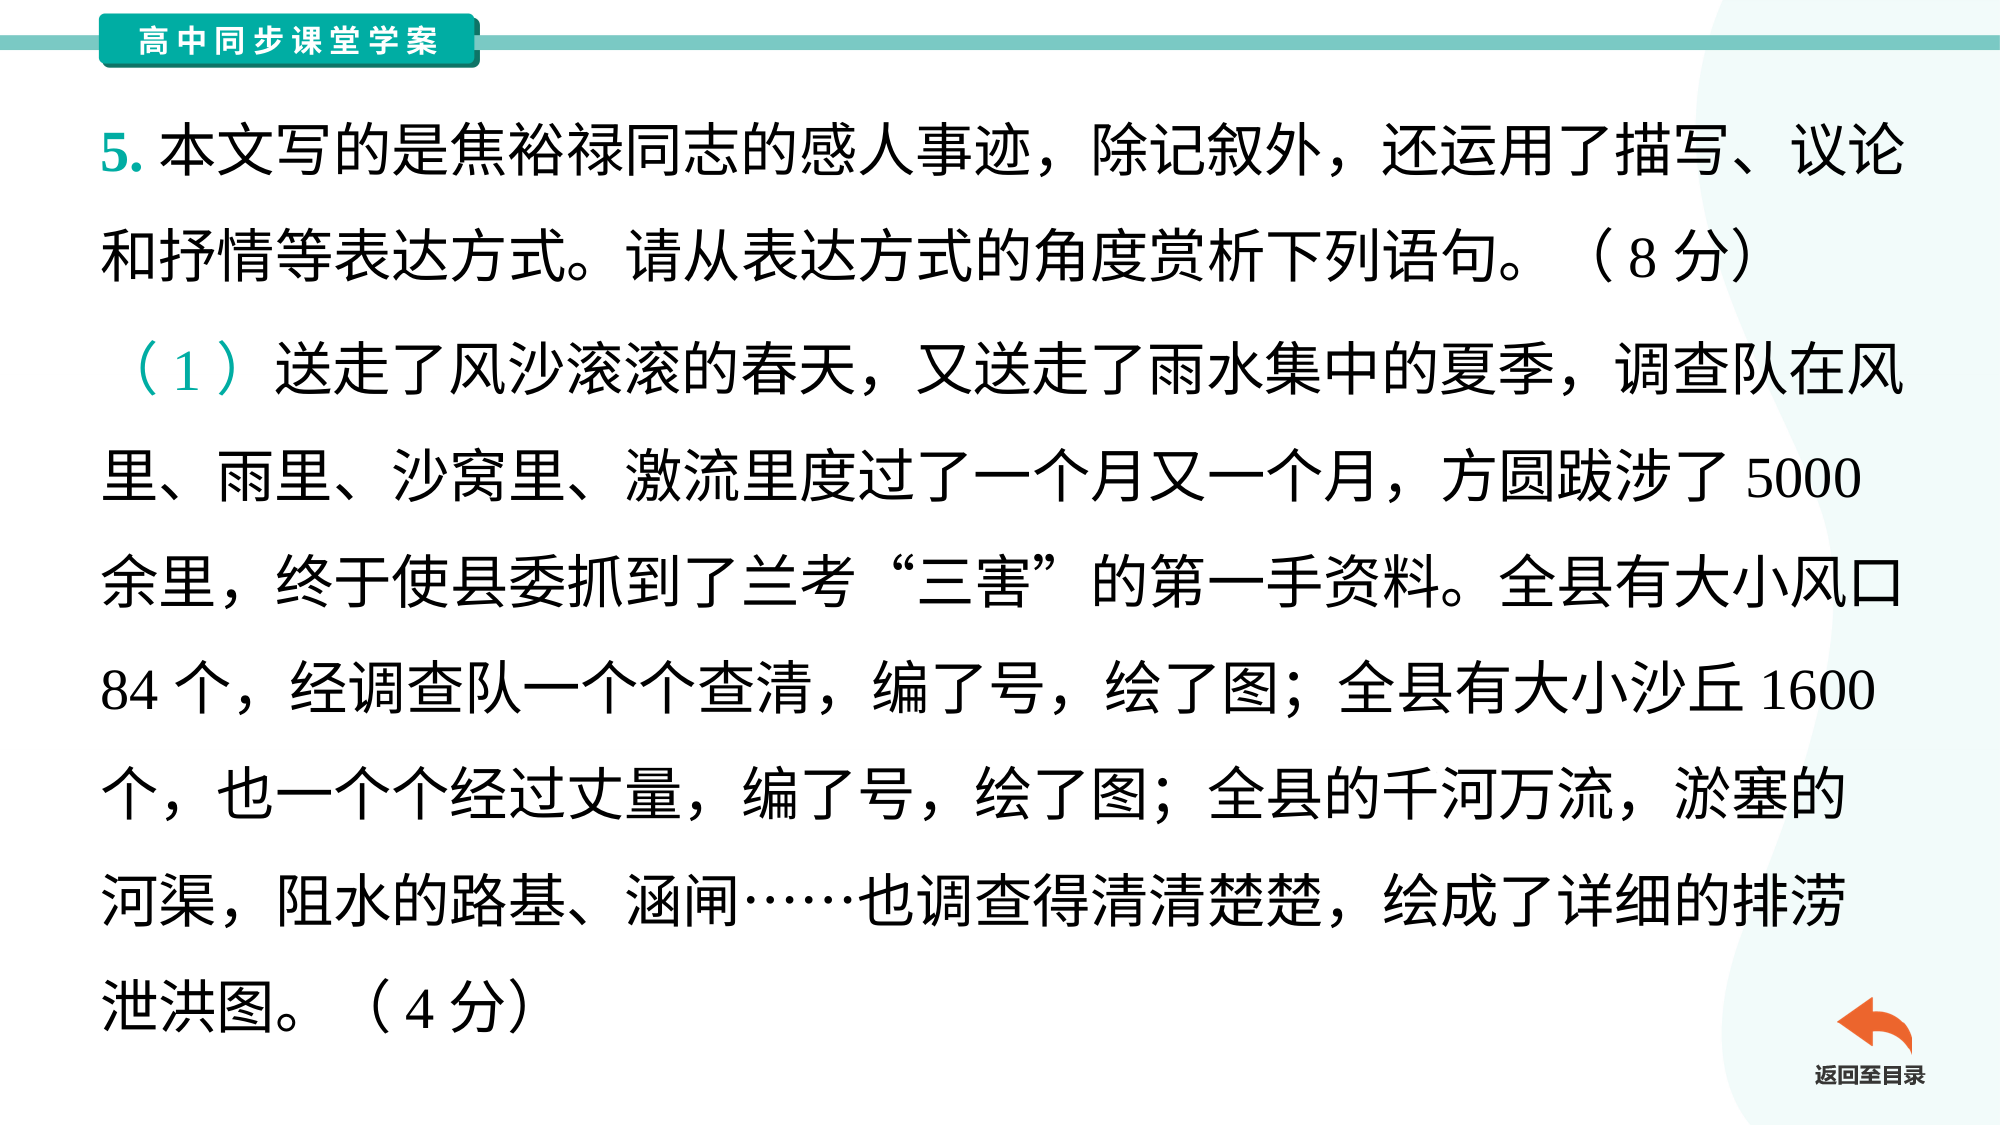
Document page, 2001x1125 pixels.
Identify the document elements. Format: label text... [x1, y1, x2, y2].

text_box （1）送走了风沙滚滚的春天，又送走了雨水集中的夏季，调查队在风 里、雨里、沙窝里、激流里度过了一个月又一个月，方圆跋涉了5000 余里，终于使县委抓到了兰考“三害”的第一手资料。全县有大小风口 84个，经调查队一个个查清，编了号，绘了图；全县有大小沙丘1600 个，也一个个经过丈量，编了号，绘了图；全县的千河万流，淤塞的 河渠，阻水的路基、涵闸……也调查得清清楚楚，绘成了详细的排涝 泄洪图。（4分） [100, 296, 1899, 1040]
picture [0, 0, 2000, 1125]
text_box 5.本文写的是焦裕禄同志的感人事迹，除记叙外，还运用了描写、议论 和抒情等表达方式。请从表达方式的角度赏析下列语句。（8分） [100, 76, 1899, 290]
